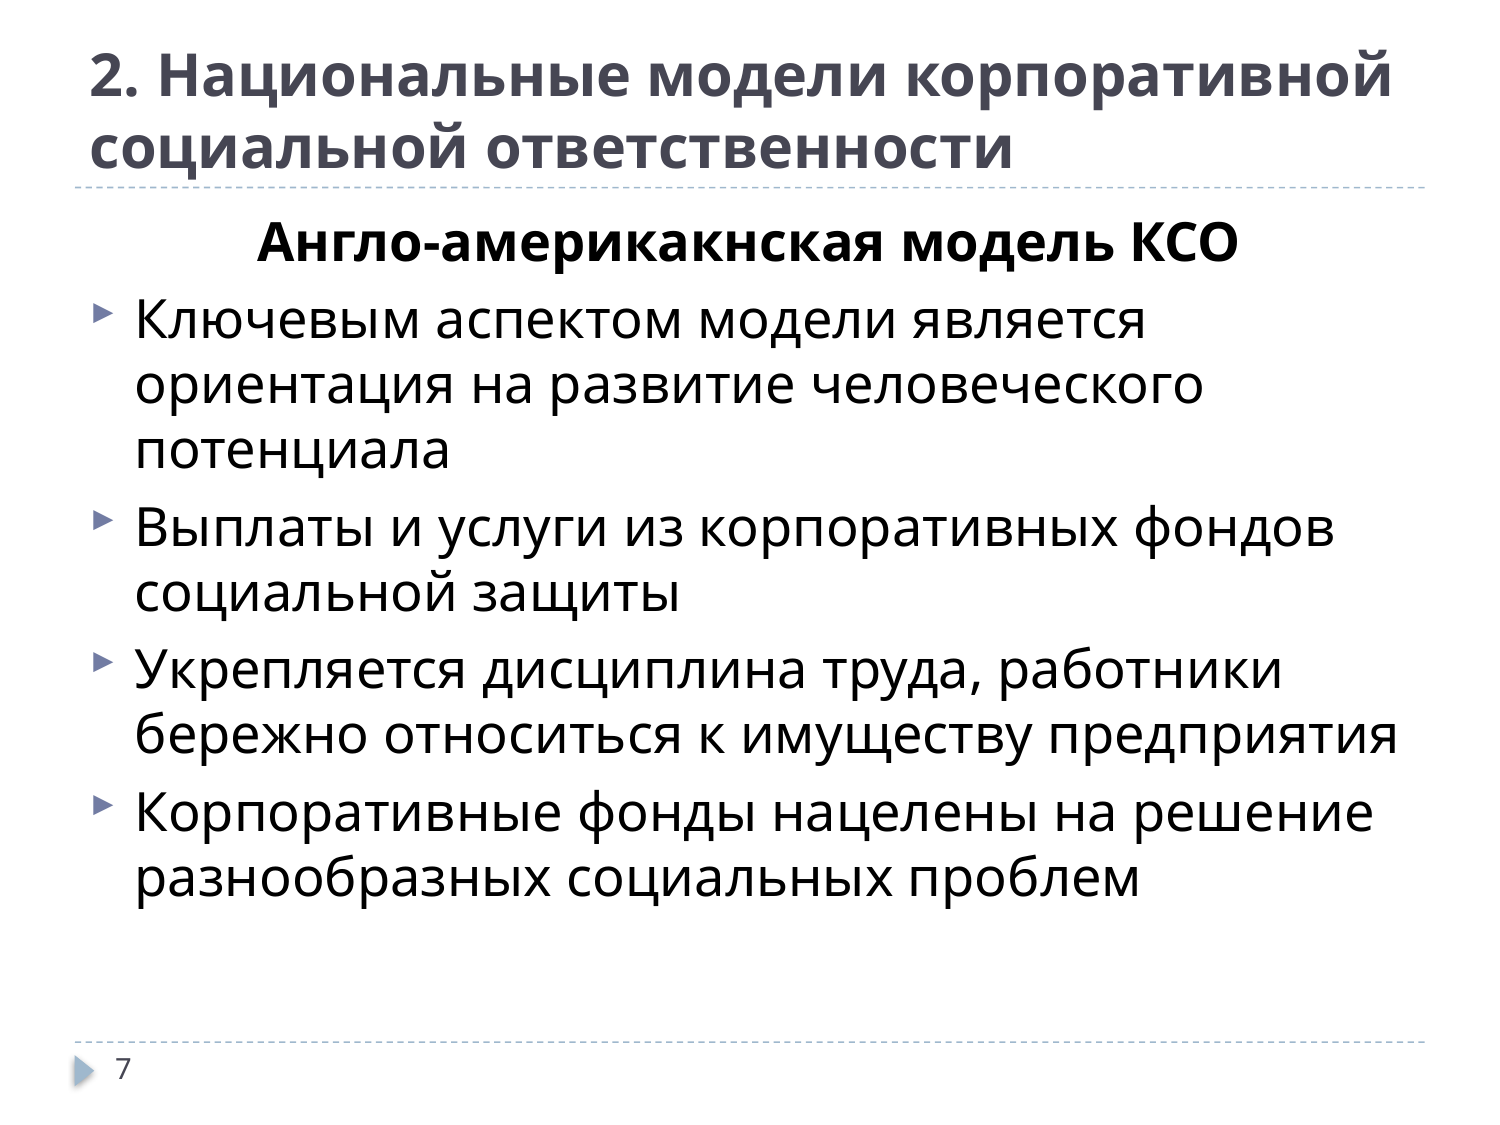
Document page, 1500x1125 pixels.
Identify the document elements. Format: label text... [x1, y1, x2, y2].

title 2. Национальные модели корпоративной социальной ответственности [75, 24, 1425, 188]
slide_number 7 [100, 1042, 426, 1103]
list Англо-америкакнская модель КСО Ключевым аспектом модели является ориентация на развитие человеческого потенциала Выплаты и услуги из корпоративных фондов социальной защиты Укрепляется дисциплина труда, работники бережно относиться к имуществу предприятия Корпоративные фонды нацелены на решение разнообразных социальных проблем [75, 200, 1425, 1010]
